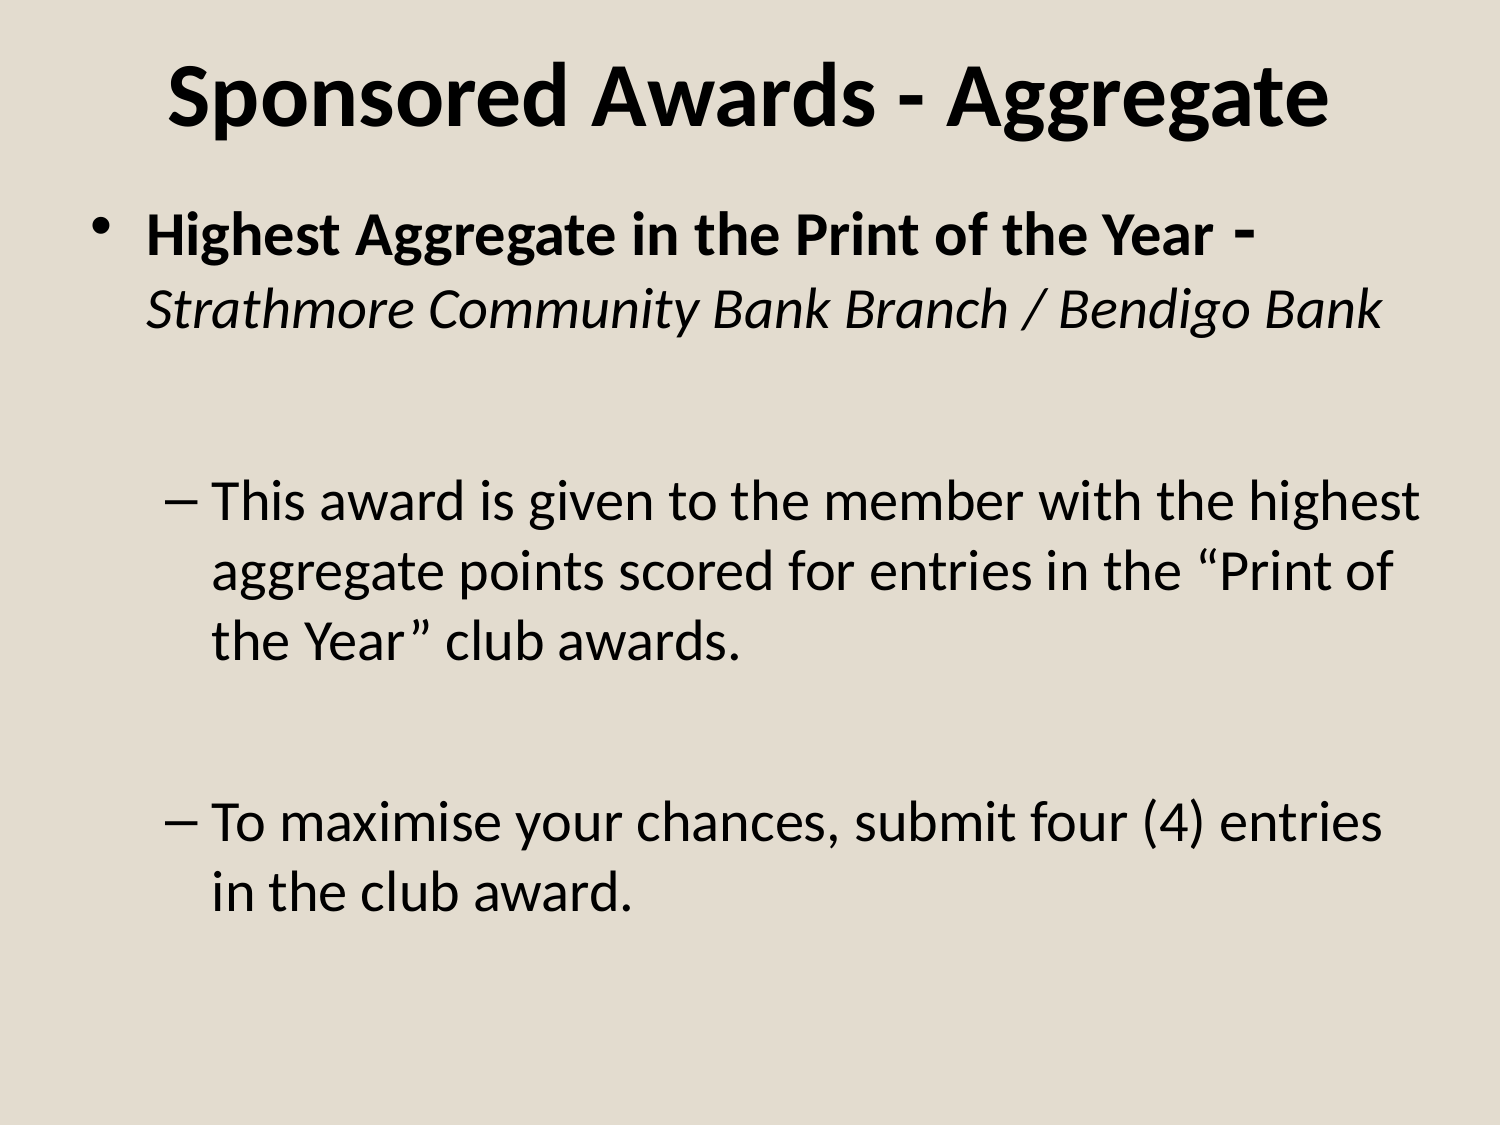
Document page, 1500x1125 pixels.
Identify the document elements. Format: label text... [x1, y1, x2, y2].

title Sponsored Awards - Aggregate [75, 19, 1425, 161]
list Highest Aggregate in the Print of the Year - Strathmore Community Bank Branch / Bendigo Bank This award is given to the member with the highest aggregate points scored for entries in the “Print of the Year” club awards. To maximise your chances, submit four (4) entries in the club award. [75, 172, 1447, 1125]
